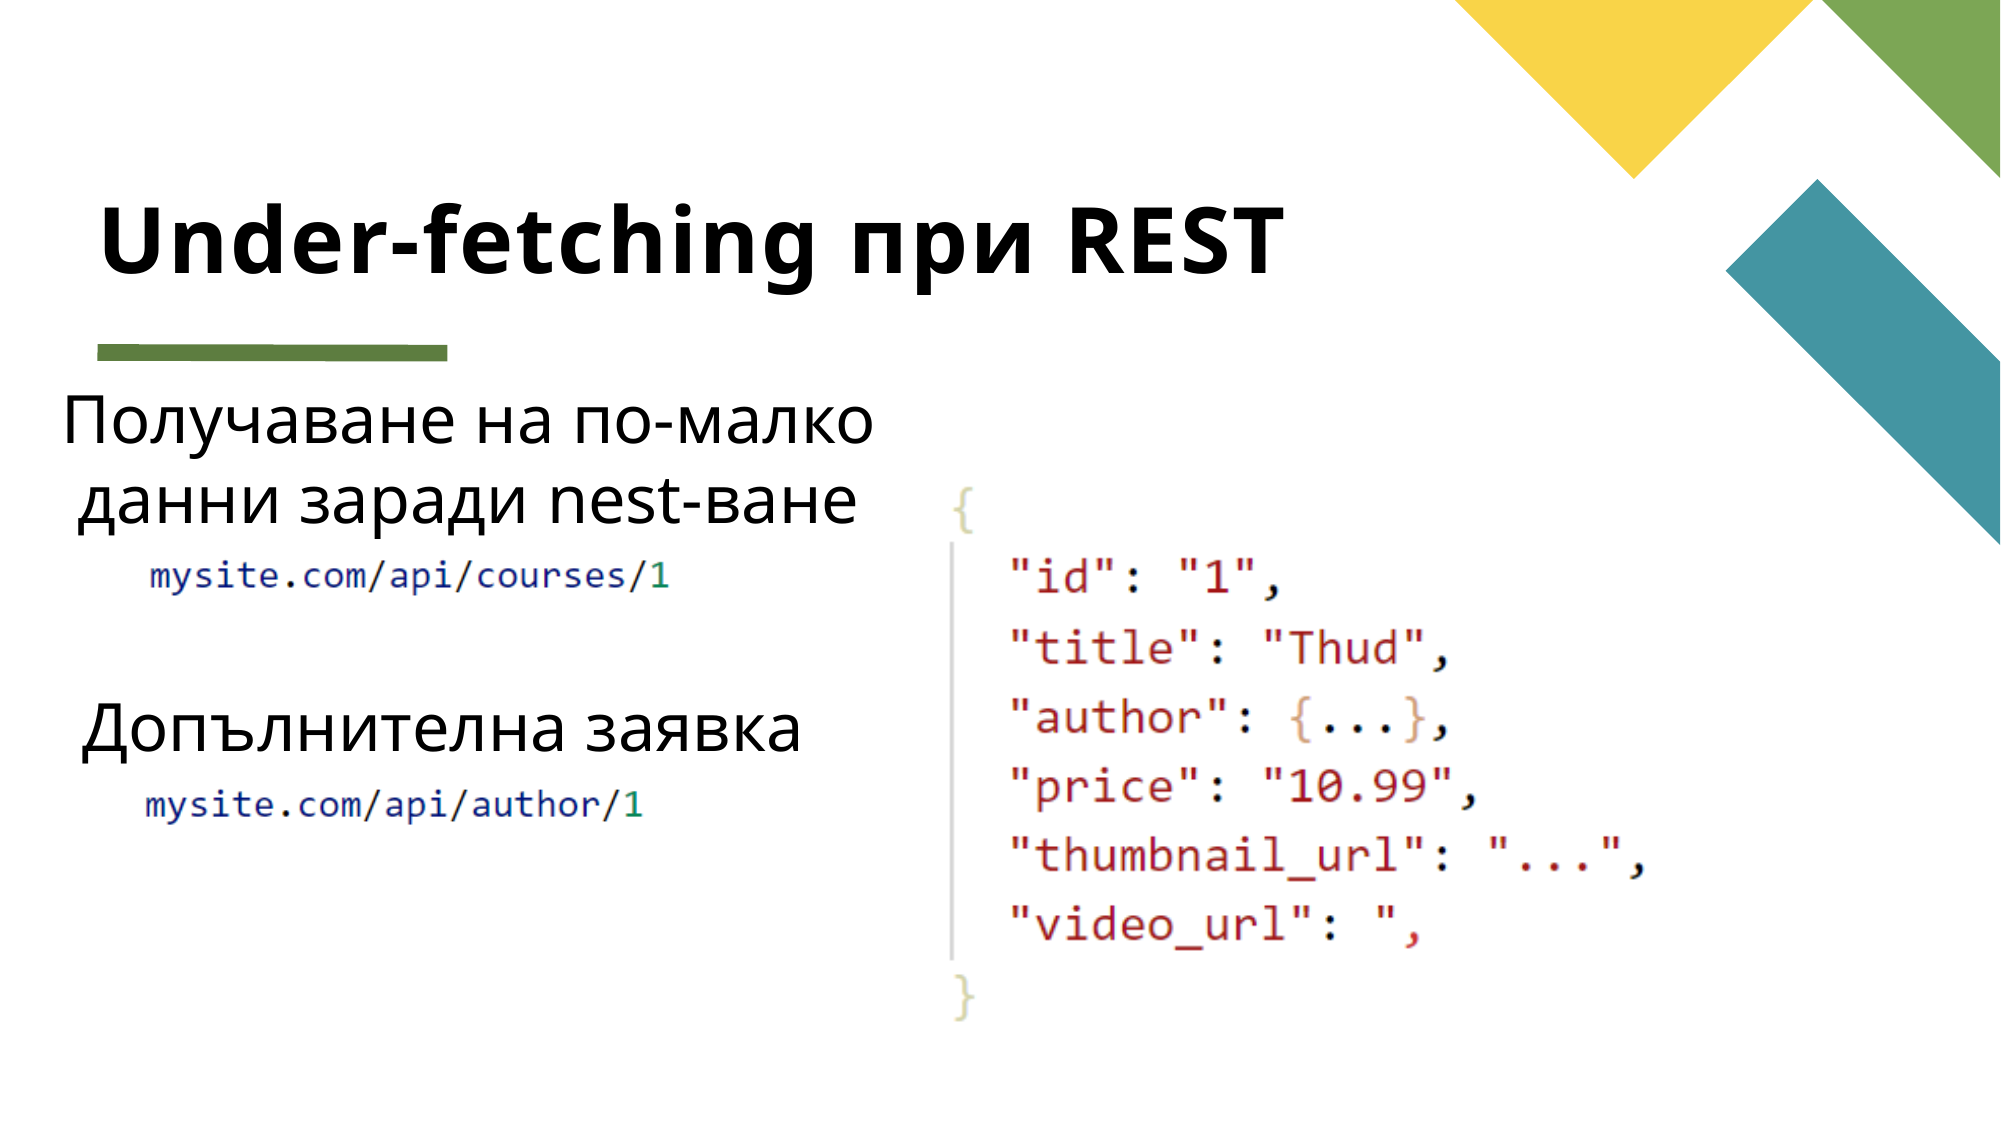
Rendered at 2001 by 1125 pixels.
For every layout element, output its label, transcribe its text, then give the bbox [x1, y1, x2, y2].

picture [123, 763, 670, 855]
picture [920, 451, 1661, 1040]
text_box Получаване на по-малко данни заради nest-ване [42, 369, 896, 546]
text_box Допълнителна заявка [16, 677, 870, 774]
picture [123, 548, 706, 618]
title Under-fetching при REST [97, 32, 1898, 291]
